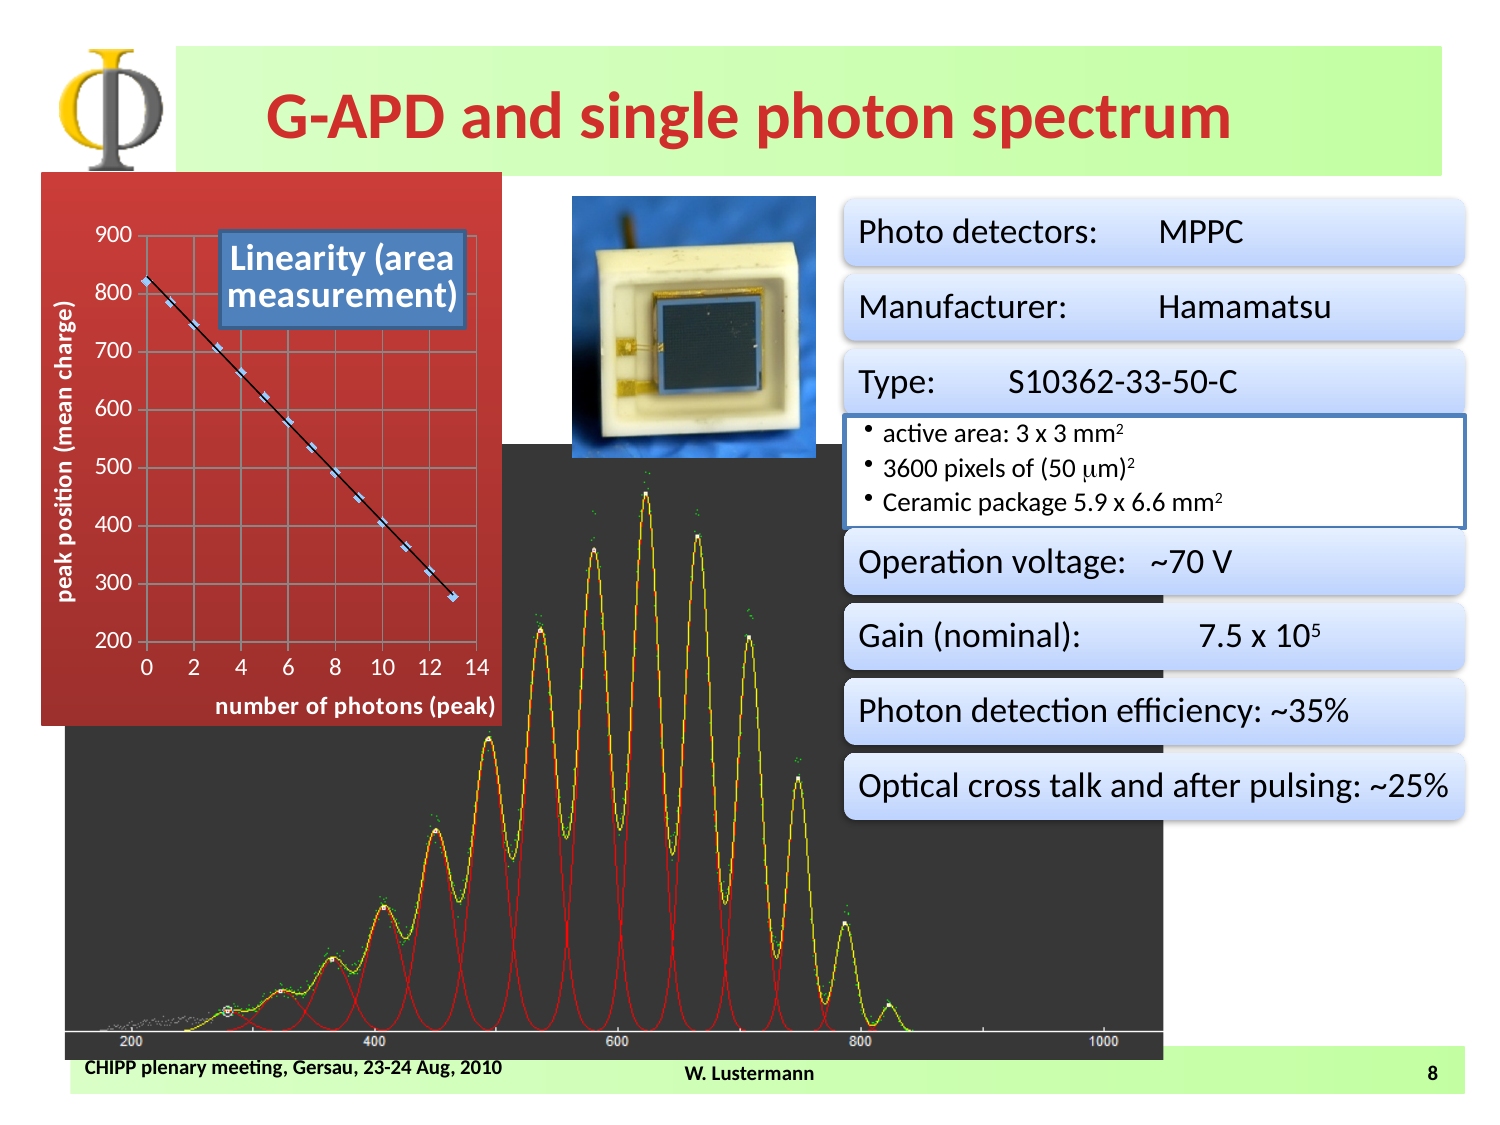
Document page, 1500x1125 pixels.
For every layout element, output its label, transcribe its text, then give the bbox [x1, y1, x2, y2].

picture [64, 196, 1164, 1060]
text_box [844, 196, 1466, 823]
text_box G-APD and single photon spectrum [58, 46, 1442, 176]
chart [41, 172, 503, 729]
